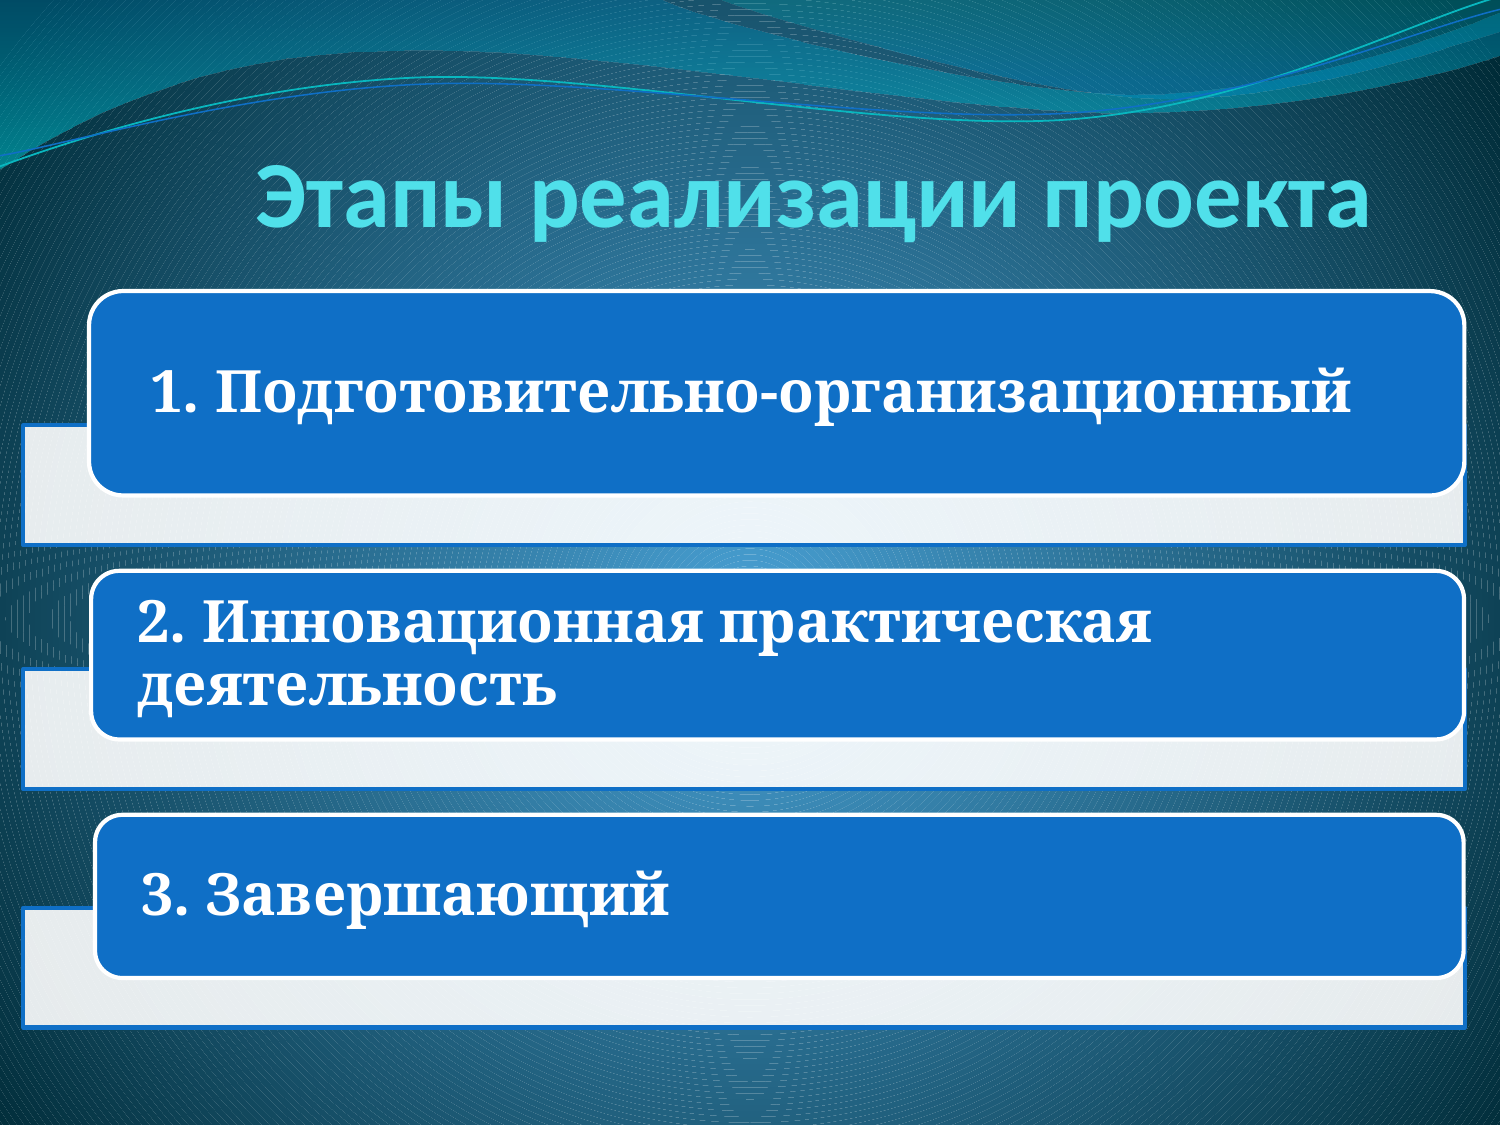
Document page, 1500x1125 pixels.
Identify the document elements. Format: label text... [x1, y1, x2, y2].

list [23, 280, 1466, 1038]
title Этапы реализации проекта [87, 58, 1376, 247]
